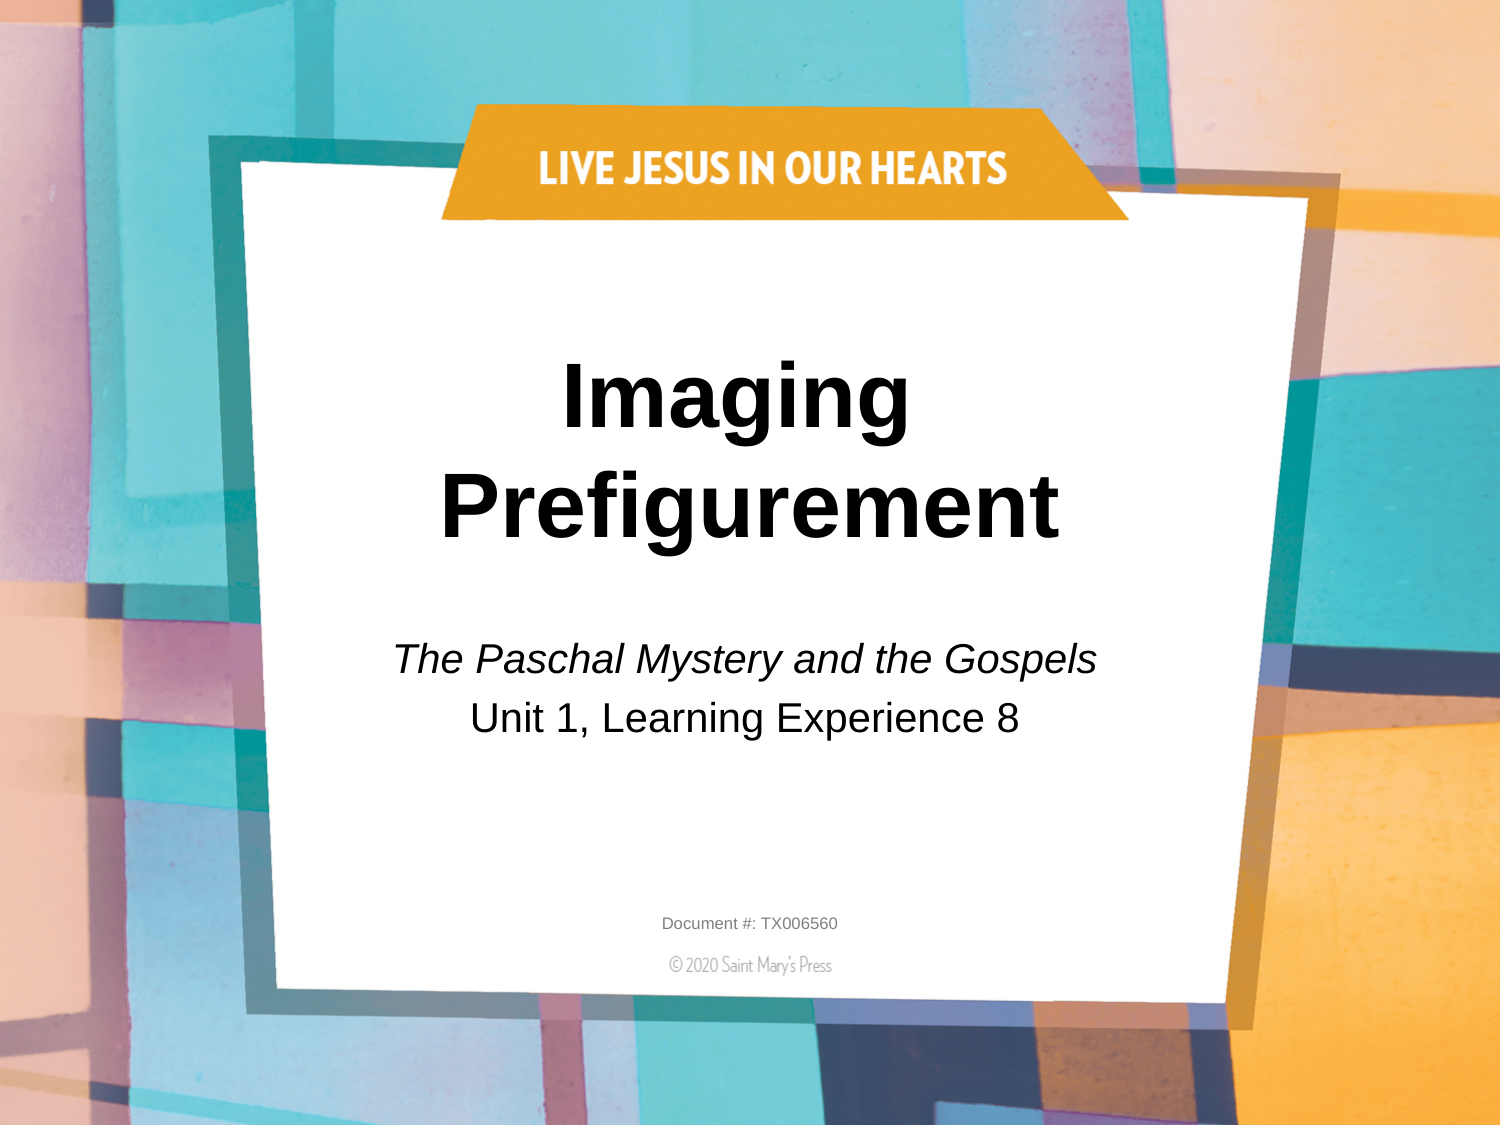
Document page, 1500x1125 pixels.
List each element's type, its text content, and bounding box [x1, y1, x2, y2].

text_box The Paschal Mystery and the Gospels Unit 1, Learning Experience 8 [0, 624, 1495, 788]
picture [0, 933, 1500, 1125]
title Imaging Prefigurement [0, 324, 1500, 567]
picture [0, 567, 1500, 912]
picture [0, 0, 1500, 324]
text_box Document #: TX006560 [0, 912, 1500, 933]
